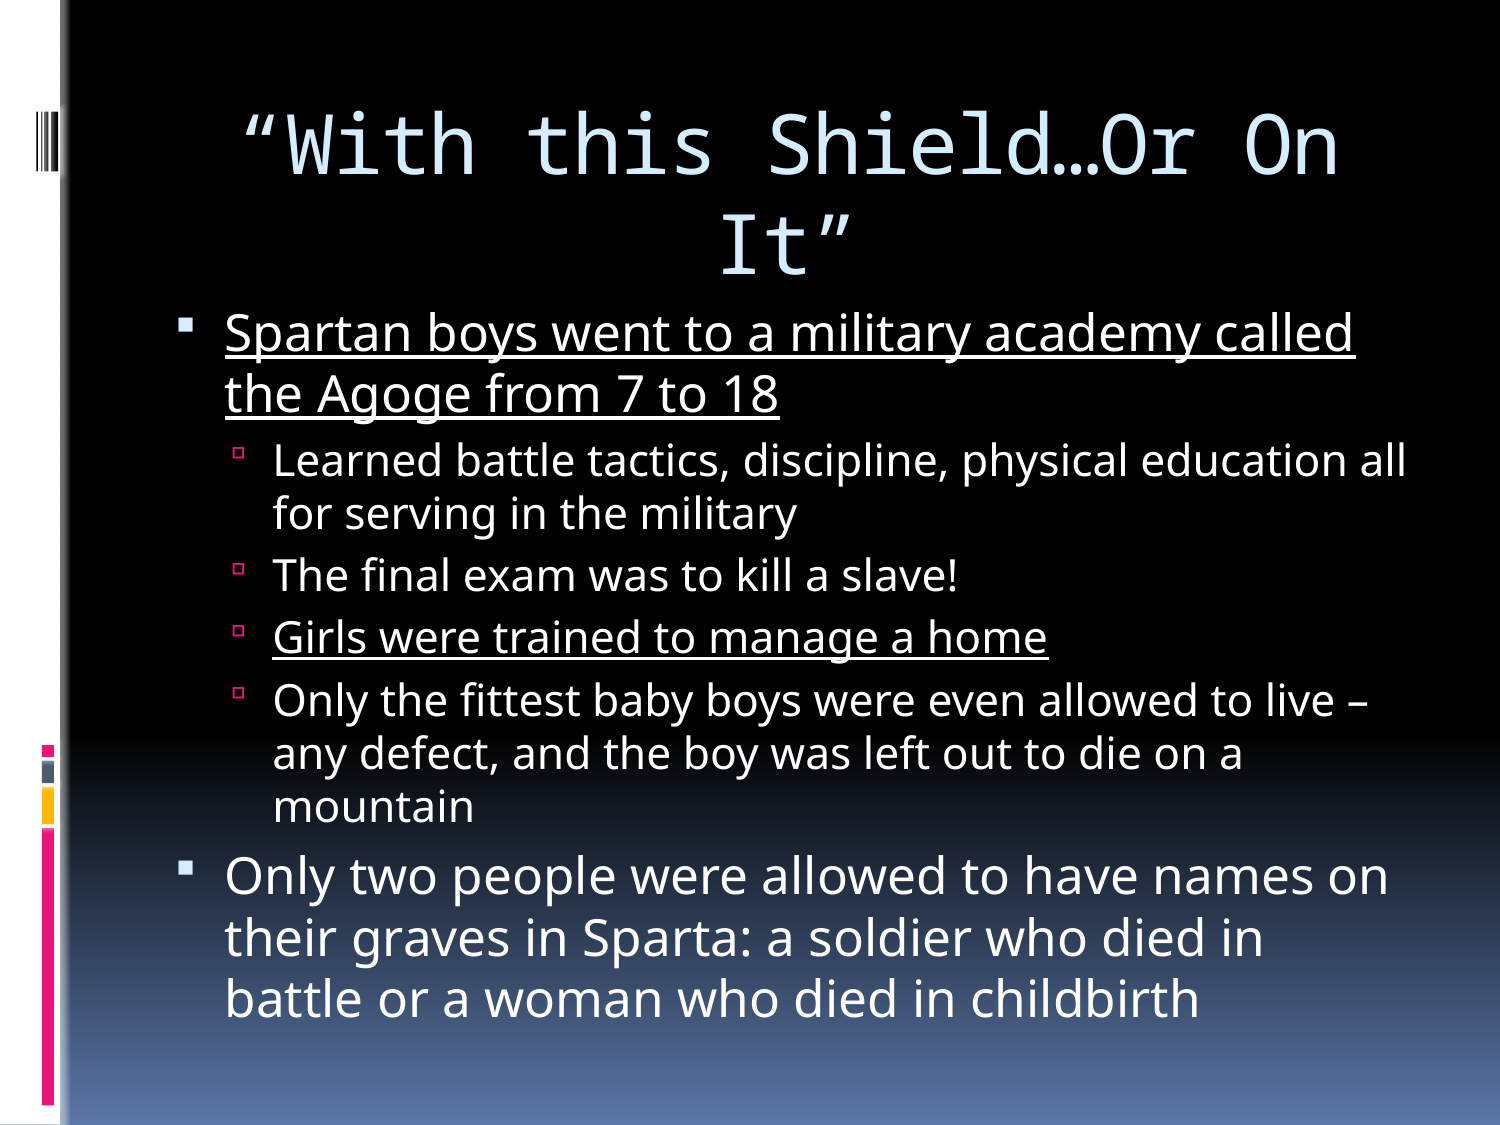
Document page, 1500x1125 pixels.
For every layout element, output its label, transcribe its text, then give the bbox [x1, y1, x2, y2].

list Spartan boys went to a military academy called the Agoge from 7 to 18 Learned battle tactics, discipline, physical education all for serving in the military The final exam was to kill a slave! Girls were trained to manage a home Only the fittest baby boys were even allowed to live – any defect, and the boy was left out to die on a mountain Only two people were allowed to have names on their graves in Sparta: a soldier who died in battle or a woman who died in childbirth [150, 292, 1425, 1043]
title “With this Shield…Or On It” [150, 83, 1425, 234]
